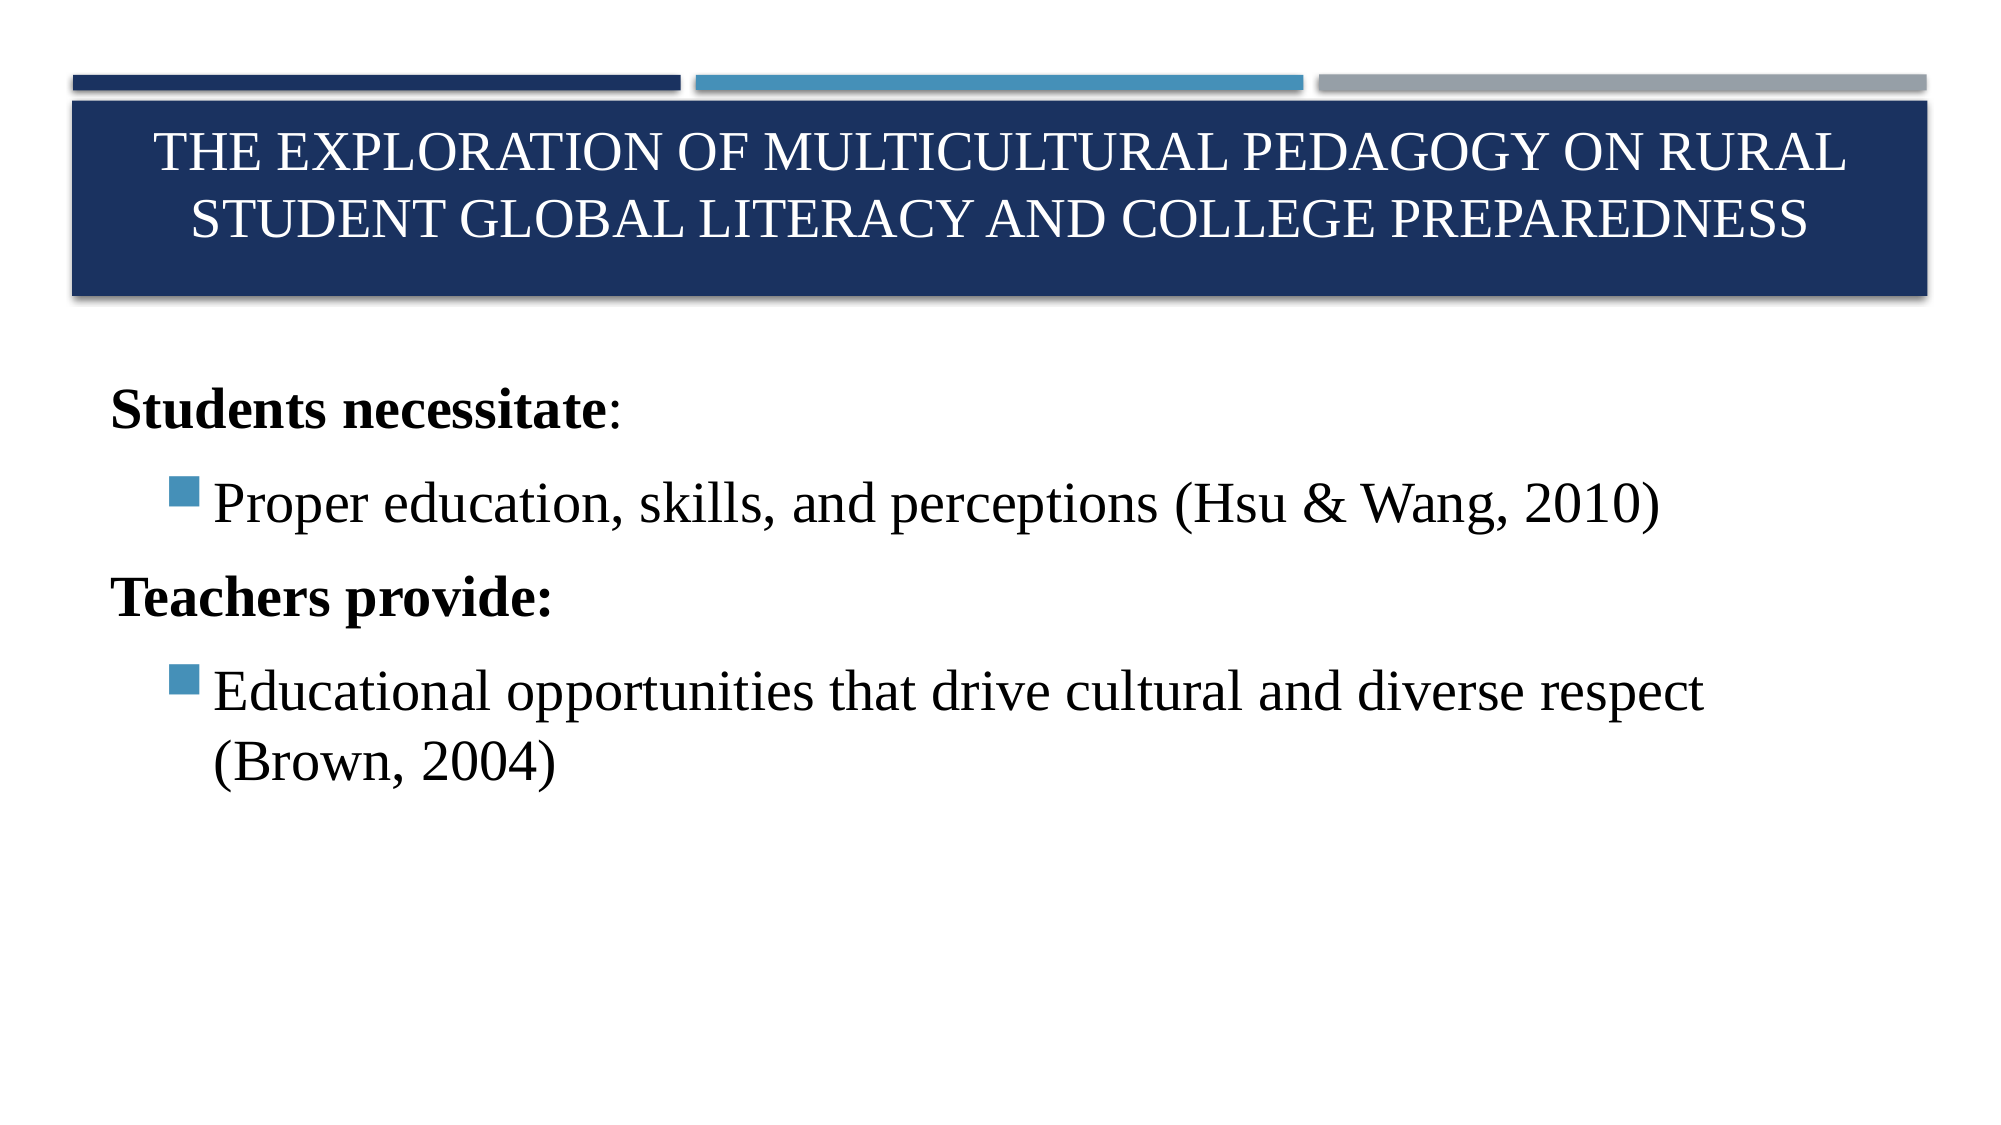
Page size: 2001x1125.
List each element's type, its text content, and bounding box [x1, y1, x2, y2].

list Students necessitate: Proper education, skills, and perceptions (Hsu & Wang, 2010) Teachers provide: Educational opportunities that drive cultural and diverse respect (Brown, 2004) [95, 297, 1905, 865]
title The Exploration of Multicultural pedagogy on Rural student Global literacy and college Preparedness [30, 89, 1970, 257]
